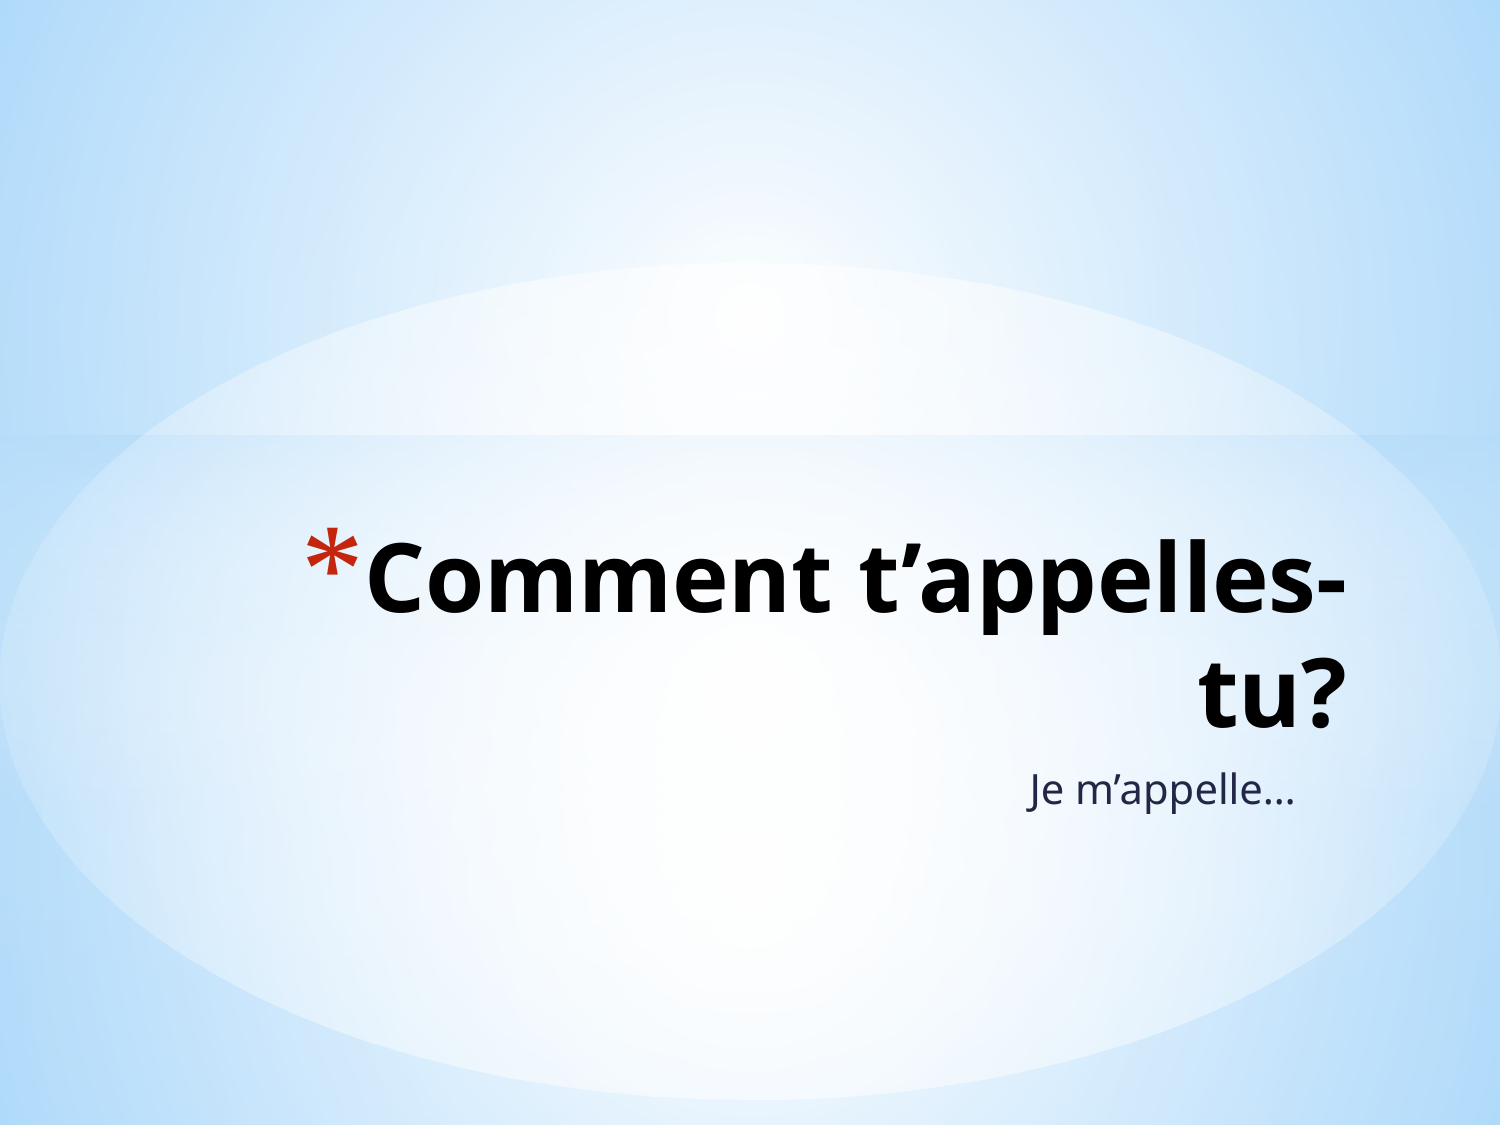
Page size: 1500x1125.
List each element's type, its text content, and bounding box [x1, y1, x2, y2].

list Je m’appelle… [331, 755, 1312, 893]
title Comment t’appelles-tu? [174, 356, 1363, 754]
